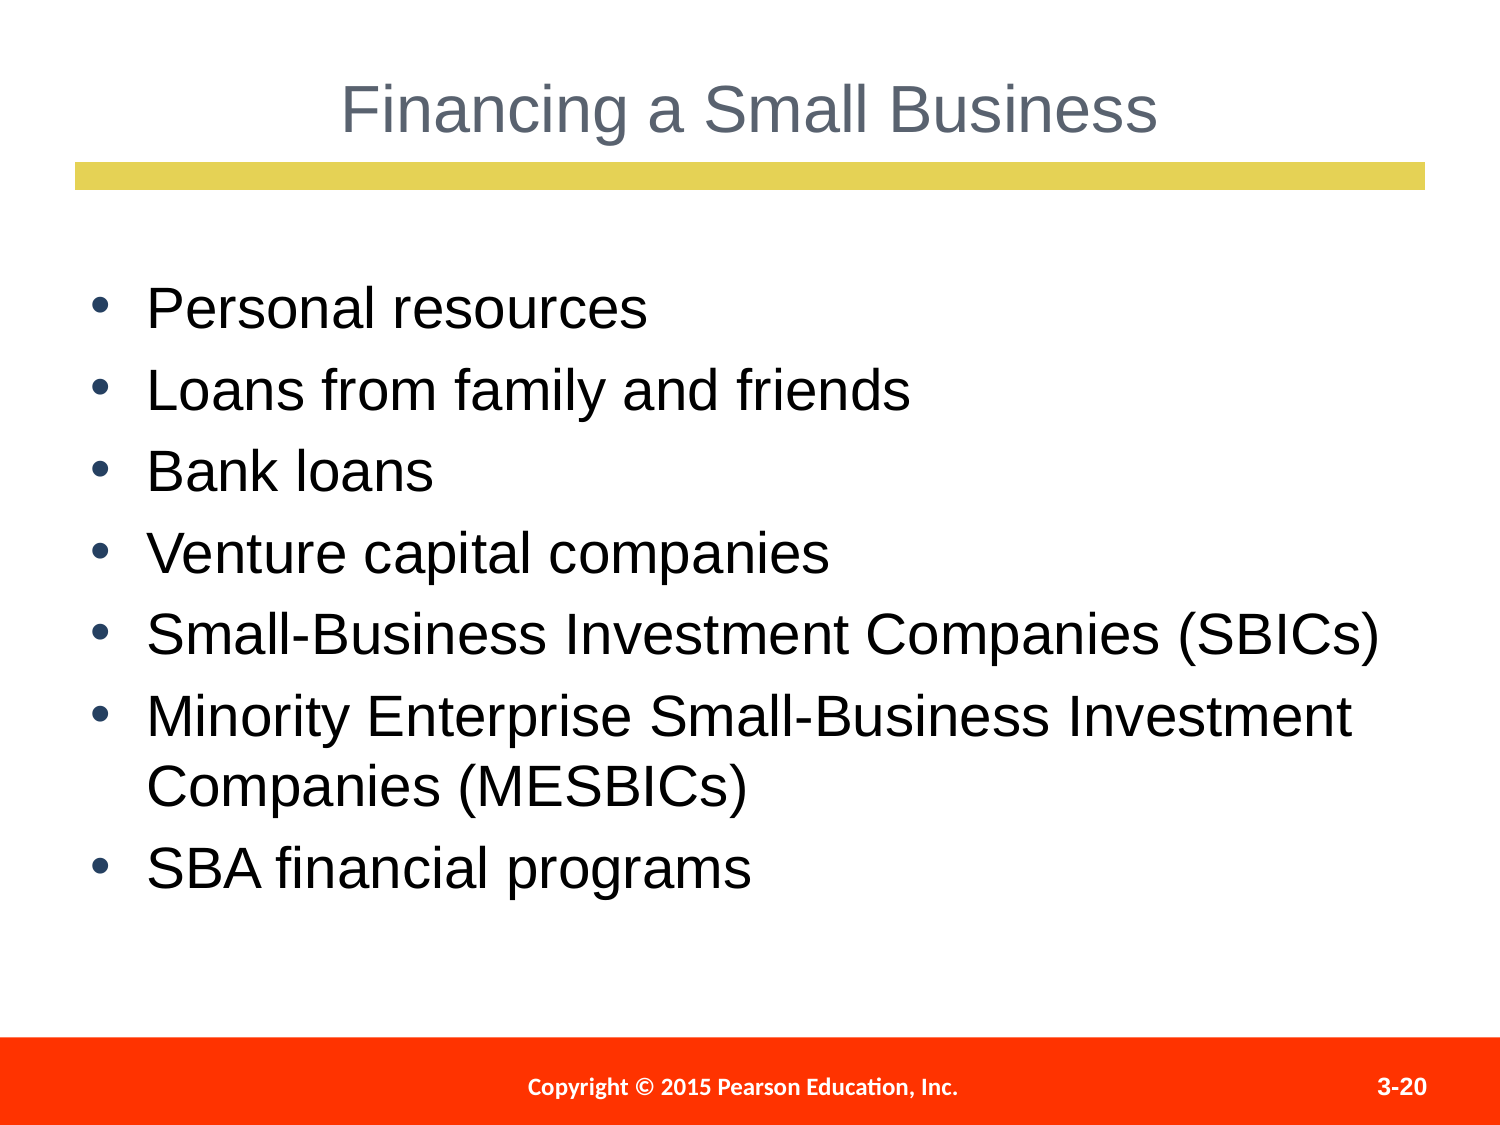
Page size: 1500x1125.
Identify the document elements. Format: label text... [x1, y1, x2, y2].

title Financing a Small Business [74, 12, 1426, 201]
list Personal resources Loans from family and friends Bank loans Venture capital companies Small-Business Investment Companies (SBICs) Minority Enterprise Small-Business Investment Companies (MESBICs) SBA financial programs [74, 262, 1426, 1006]
